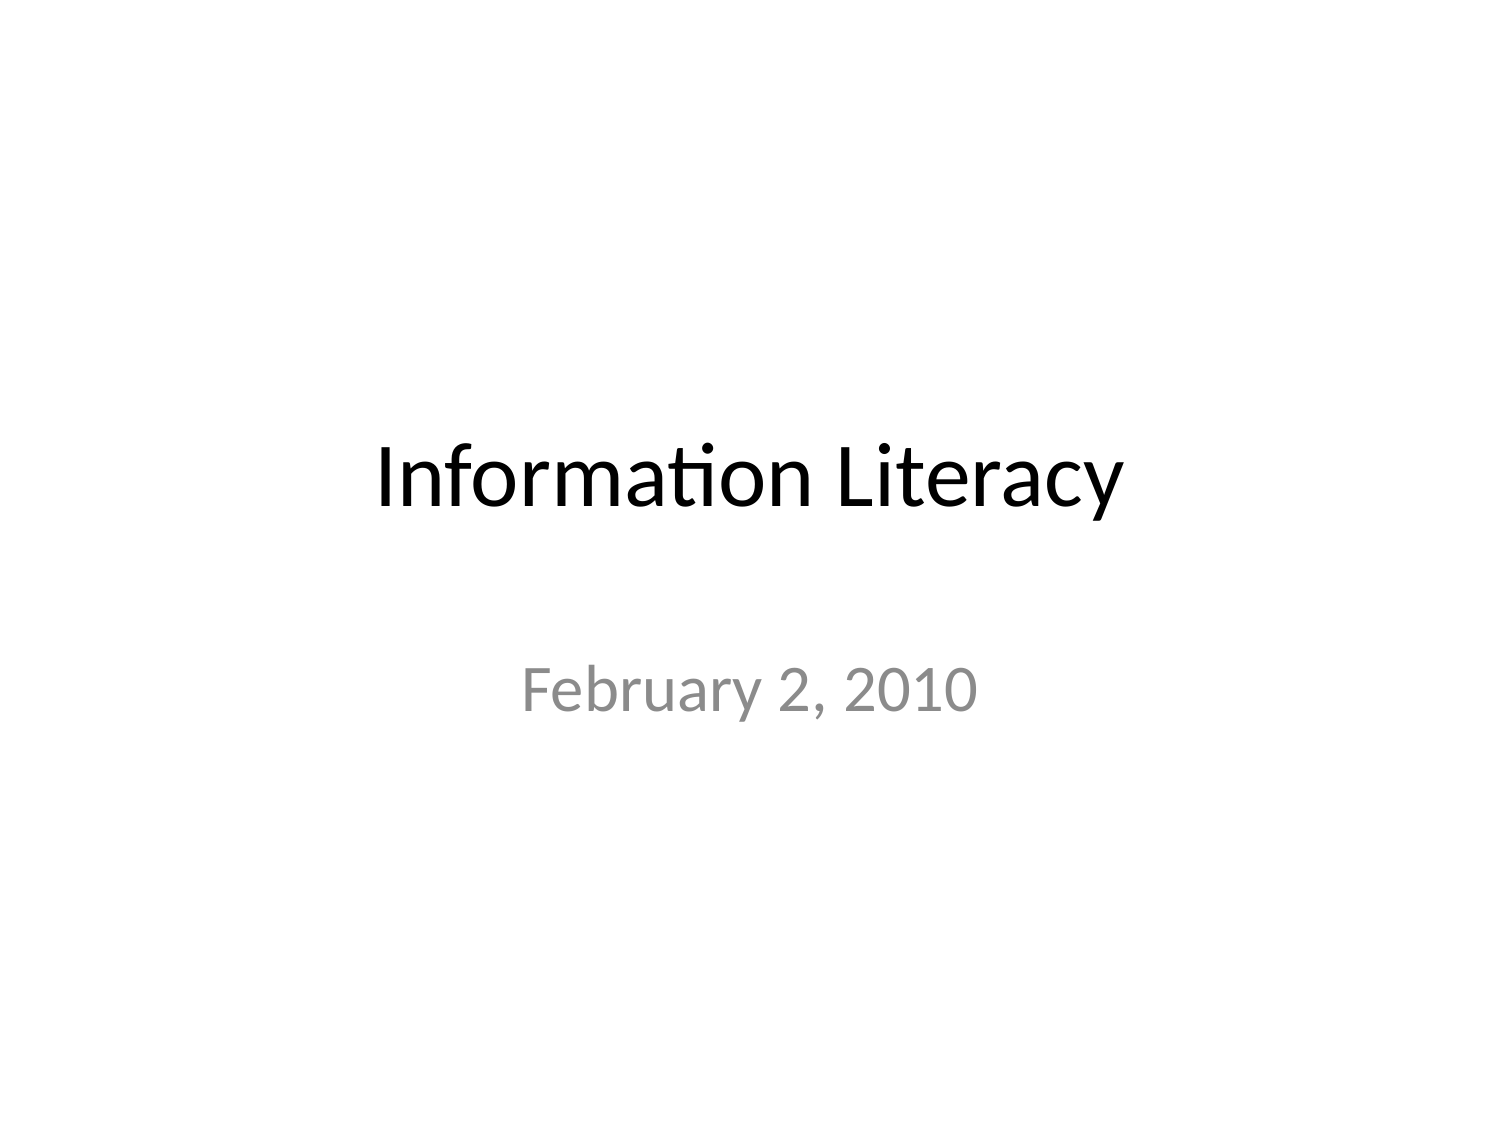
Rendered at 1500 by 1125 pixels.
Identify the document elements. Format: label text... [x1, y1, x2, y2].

subtitle February 2, 2010 [225, 637, 1275, 925]
title Information Literacy [112, 349, 1388, 591]
